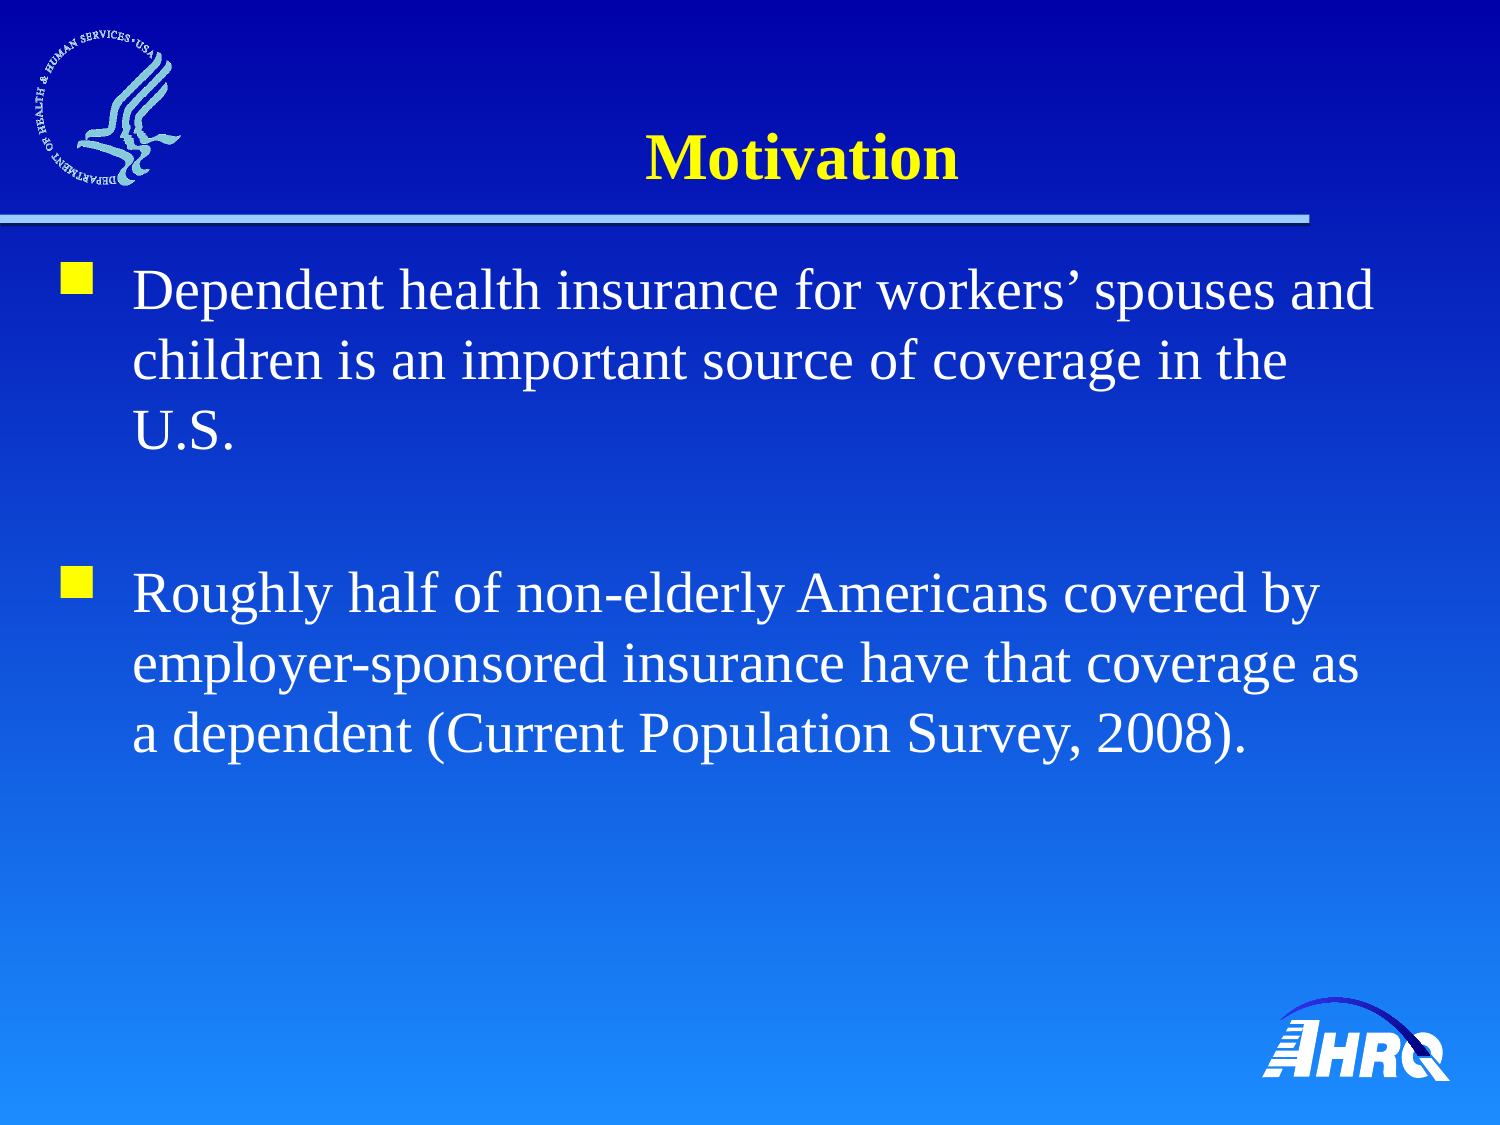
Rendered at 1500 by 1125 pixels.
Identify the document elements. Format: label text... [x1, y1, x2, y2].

picture [16, 12, 196, 210]
list Dependent health insurance for workers’ spouses and children is an important source of coverage in the U.S. Roughly half of non-elderly Americans covered by employer-sponsored insurance have that coverage as a dependent (Current Population Survey, 2008). [40, 243, 1412, 1095]
title Motivation [193, 56, 1412, 202]
